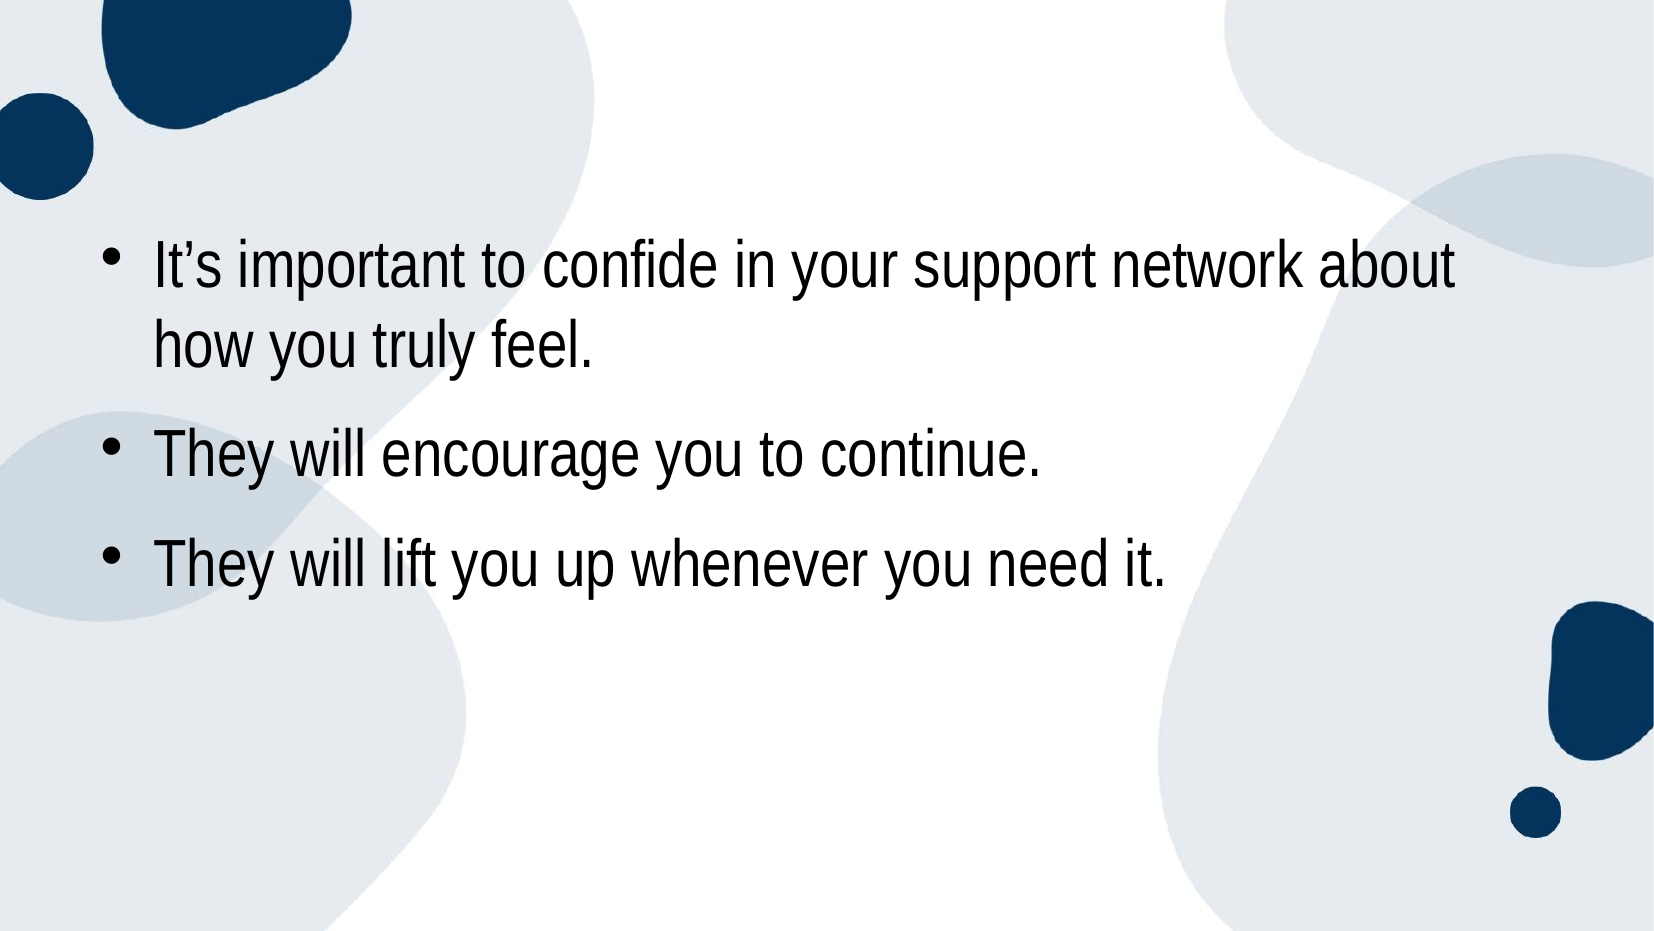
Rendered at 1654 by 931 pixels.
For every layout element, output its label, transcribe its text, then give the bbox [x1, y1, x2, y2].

picture [0, 0, 1654, 931]
list It’s important to confide in your support network about how you truly feel. They will encourage you to continue. They will lift you up whenever you need it. [82, 220, 1571, 710]
